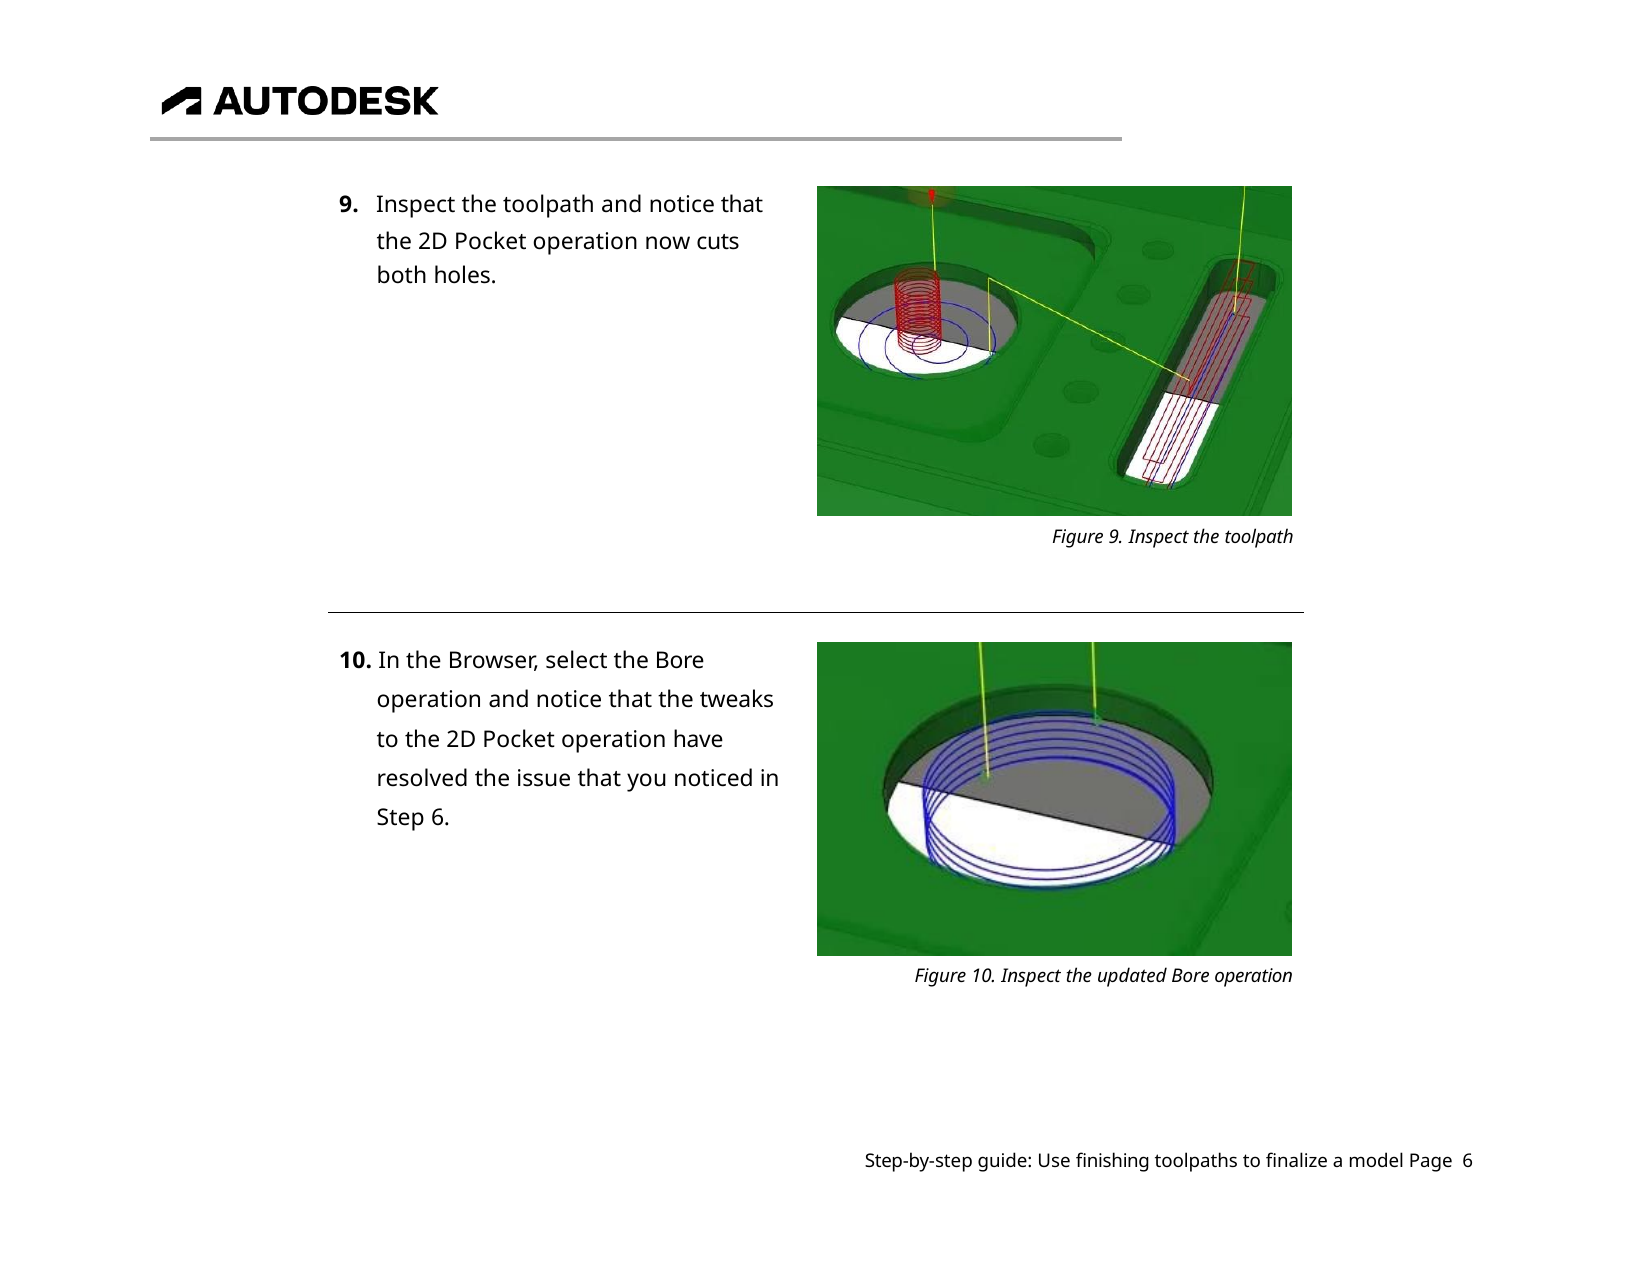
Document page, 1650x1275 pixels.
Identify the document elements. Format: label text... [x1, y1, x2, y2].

table_header 9. Inspect the toolpath and notice that the 2D Pocket operation now cuts both holes. [328, 187, 801, 612]
slide_number Step-by-step guide: Use finishing toolpaths to finalize a model Page 20 [862, 1145, 1509, 1275]
table_header Figure 9. Inspect the toolpath [801, 187, 1304, 612]
picture [817, 642, 1293, 956]
picture [817, 186, 1293, 516]
picture [161, 86, 439, 115]
table_cell Figure 10. Inspect the updated Bore operation [801, 613, 1304, 1001]
table_cell 10. In the Browser, select the Bore operation and notice that the tweaks to the 2D Pocket operation have resolved the issue that you noticed in Step 6. [328, 613, 801, 1001]
